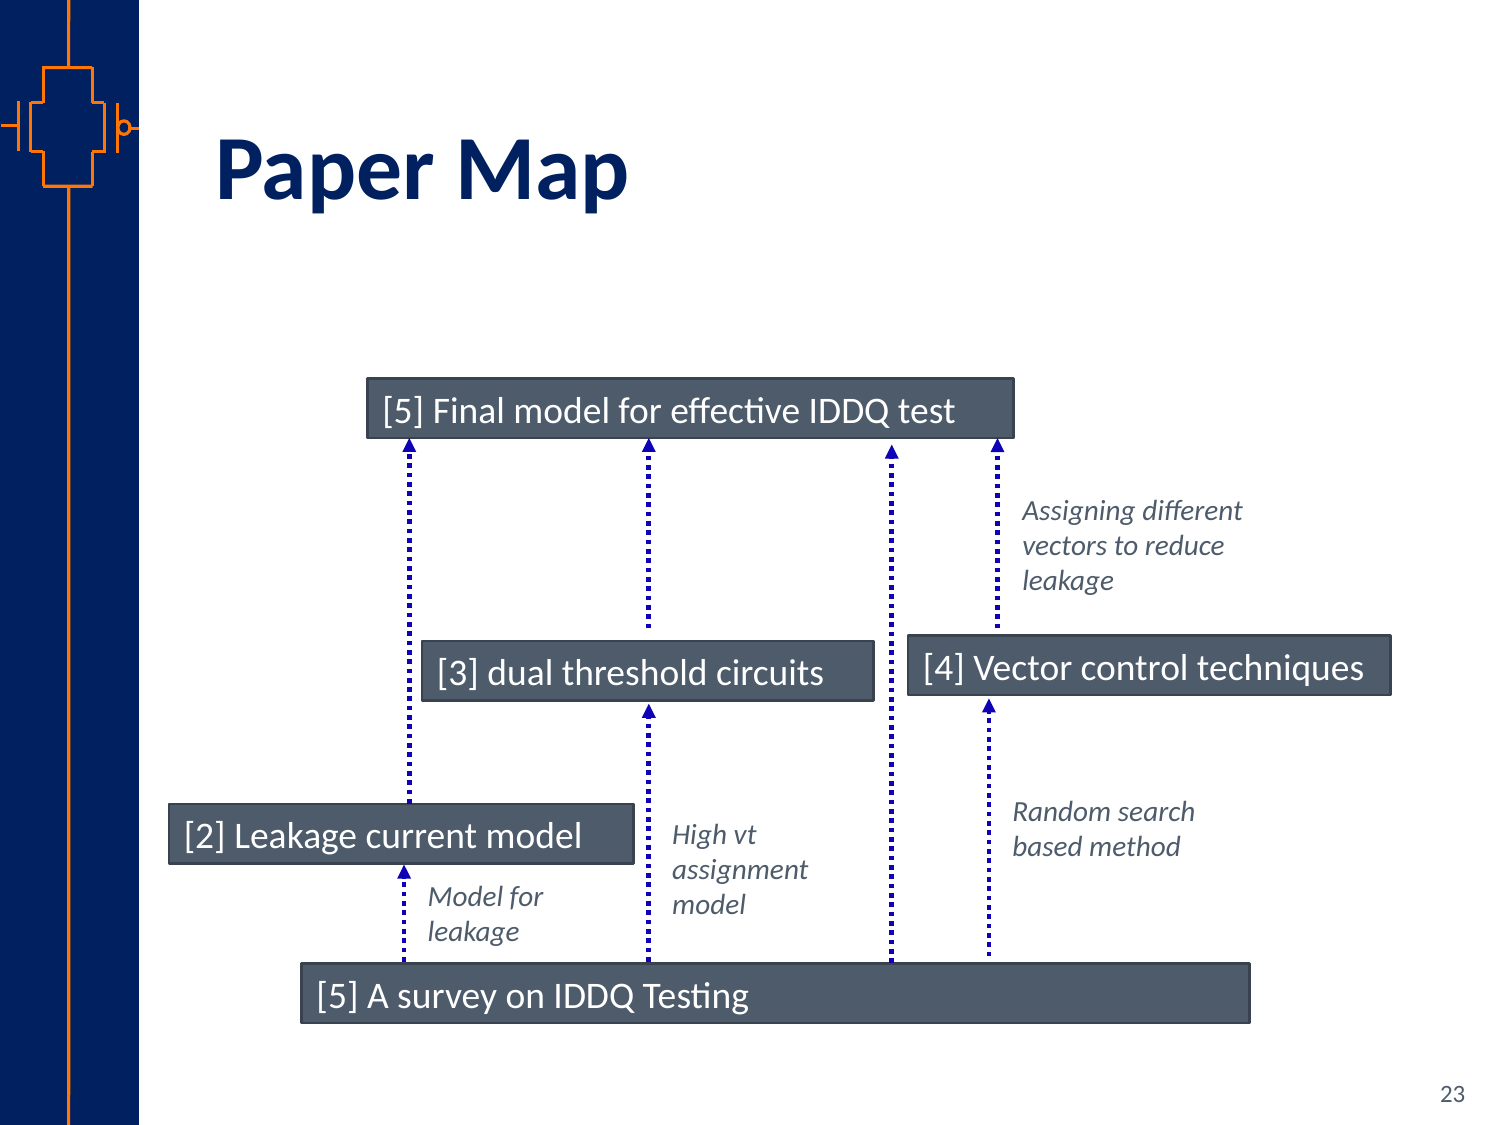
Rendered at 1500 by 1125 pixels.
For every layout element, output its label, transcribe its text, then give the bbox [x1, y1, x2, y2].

text_box Assigning different vectors to reduce leakage [1007, 484, 1298, 604]
text_box [403, 437, 416, 804]
text_box [642, 437, 655, 629]
text_box Random search based method [997, 784, 1219, 870]
text_box [885, 444, 898, 963]
text_box [982, 698, 996, 957]
text_box [3] dual threshold circuits [421, 640, 875, 702]
text_box High vt assignment model [657, 807, 841, 928]
text_box [5] Final model for effective IDDQ test [366, 377, 1015, 439]
text_box [642, 703, 655, 962]
text_box [2] Leakage current model [168, 803, 635, 865]
text_box [397, 864, 411, 962]
text_box [991, 438, 1004, 629]
text_box [5] A survey on IDDQ Testing [300, 962, 1251, 1024]
text_box Model for leakage [412, 870, 634, 955]
text_box [4] Vector control techniques [907, 634, 1392, 696]
slide_number 23 [1425, 1062, 1488, 1123]
title Paper Map [200, 37, 1388, 225]
